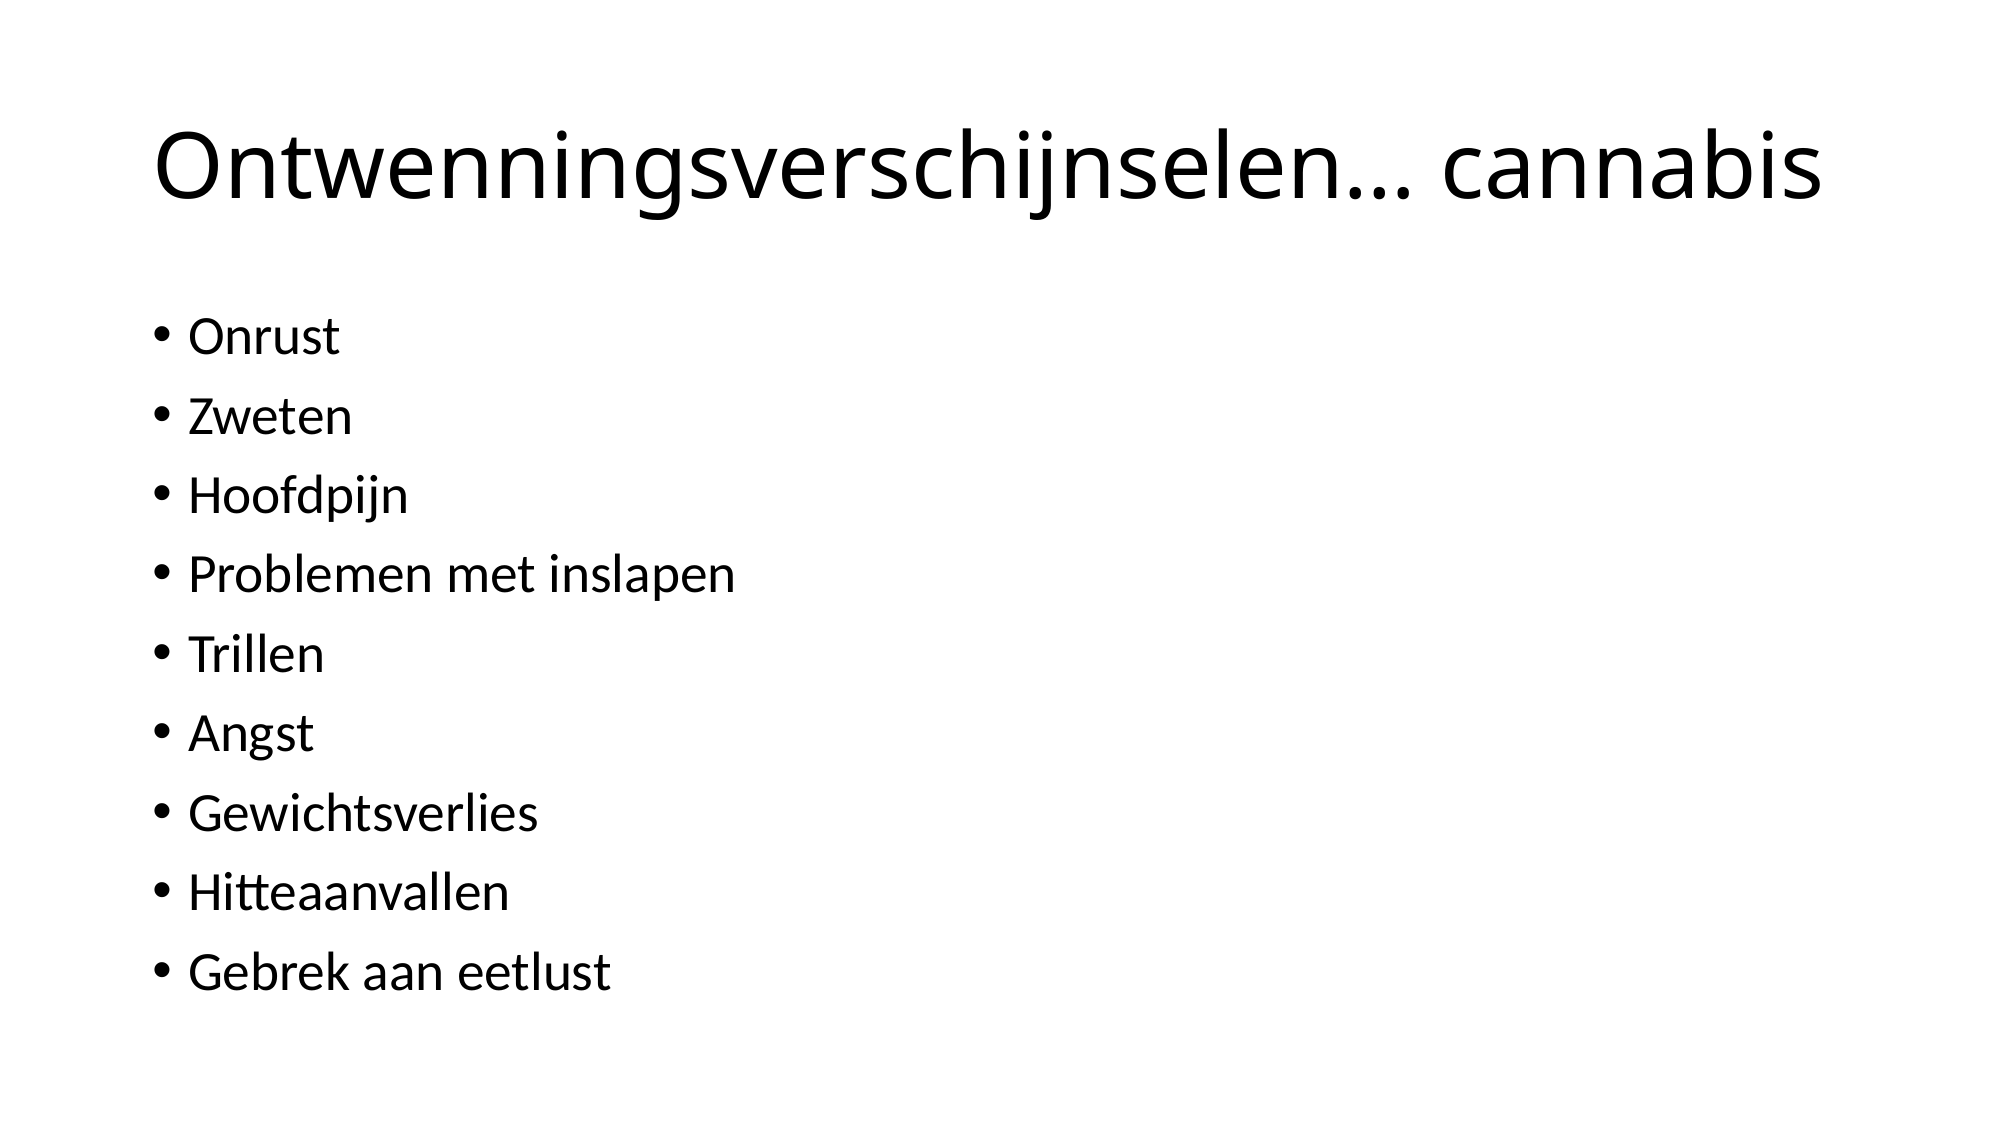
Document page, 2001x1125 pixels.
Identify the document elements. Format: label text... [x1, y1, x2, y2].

list Onrust Zweten Hoofdpijn Problemen met inslapen Trillen Angst Gewichtsverlies Hitteaanvallen Gebrek aan eetlust [137, 299, 1863, 1014]
title Ontwenningsverschijnselen… cannabis [137, 59, 1863, 278]
